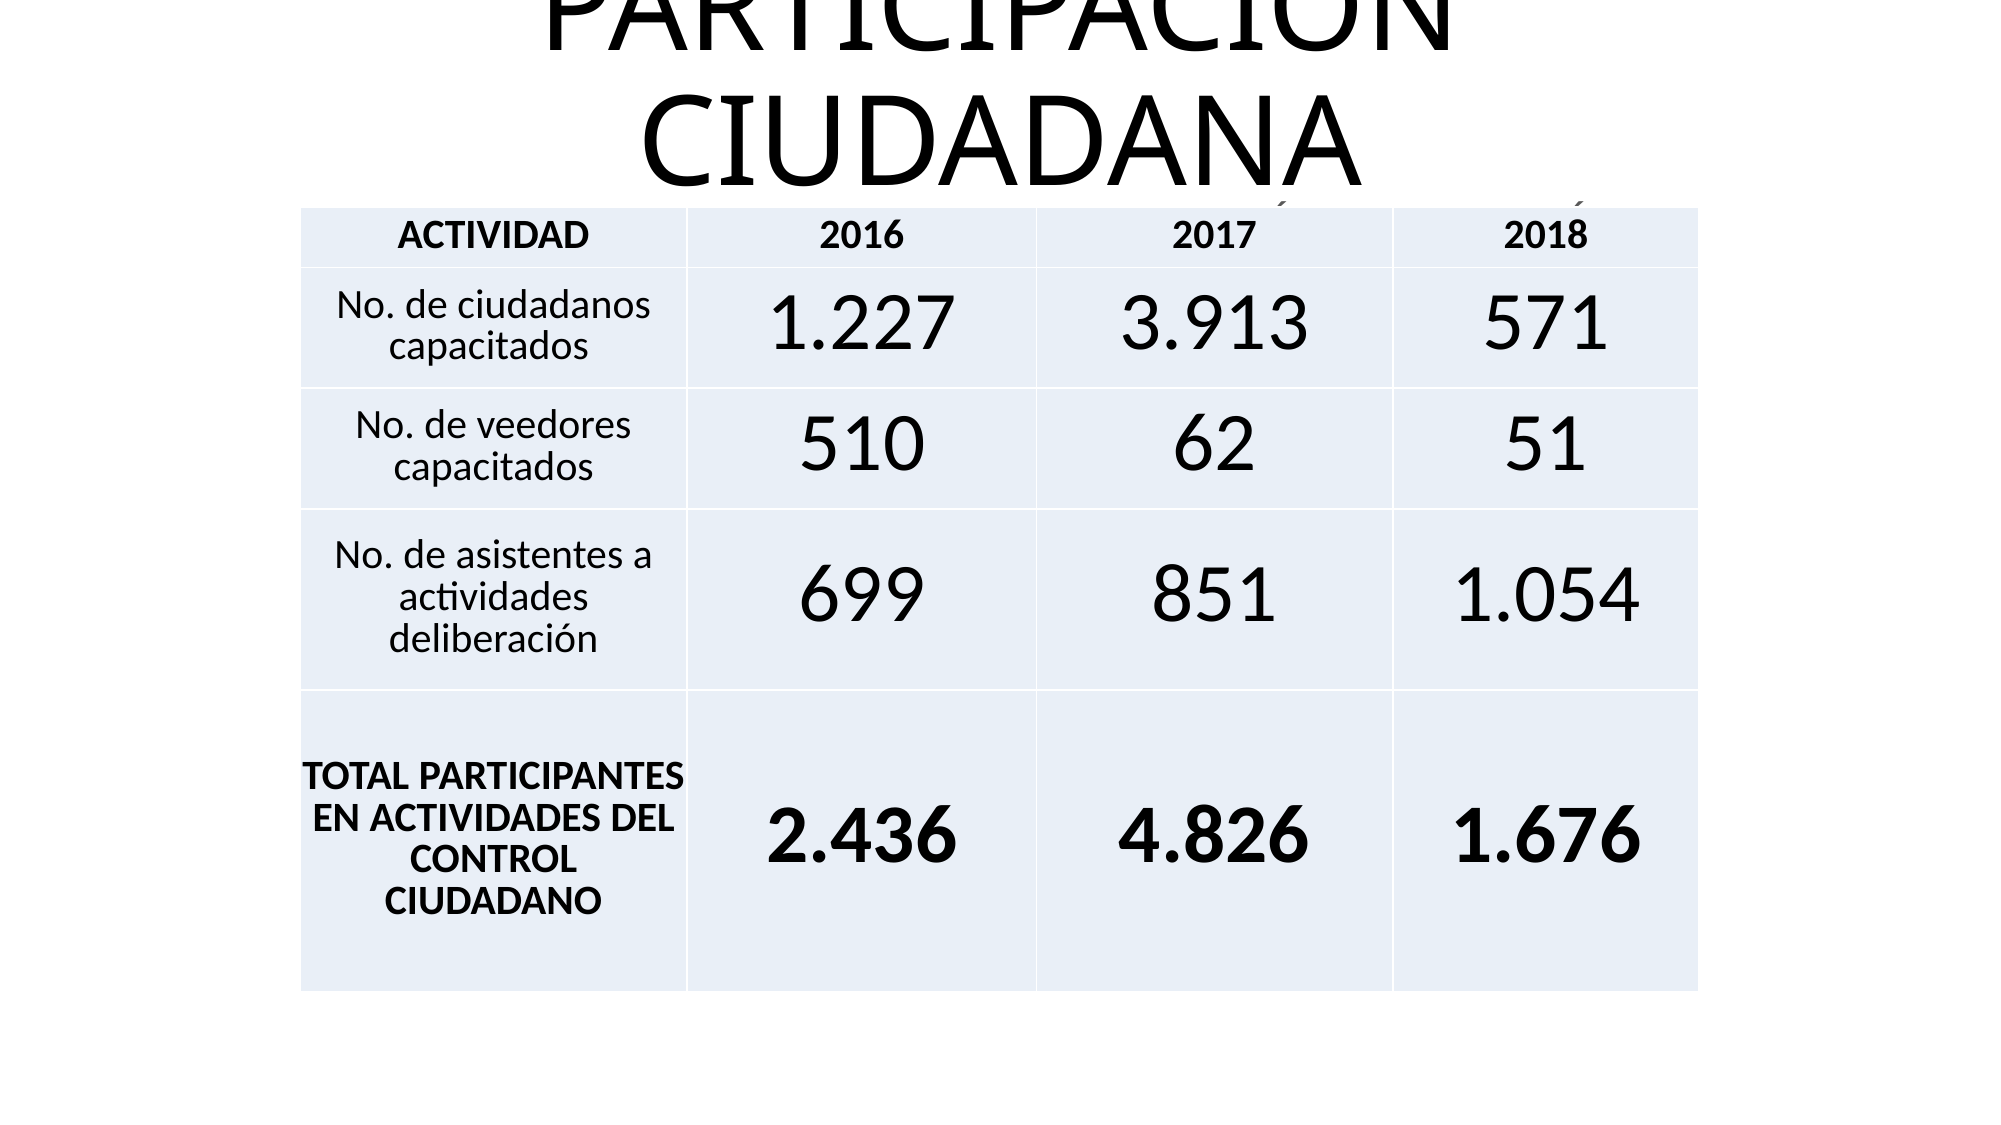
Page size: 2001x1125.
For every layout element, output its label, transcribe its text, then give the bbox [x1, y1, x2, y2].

table_header 2016 [688, 208, 1036, 267]
table_cell 571 [1394, 268, 1698, 387]
table_cell 1.054 [1394, 510, 1698, 689]
subtitle TOTAL DE PARTICIPANTES EN EVENTOS DE PROMOCIÓN Y PARTICIPACIÓN [249, 192, 1750, 993]
table_cell 699 [688, 510, 1036, 689]
table_header ACTIVIDAD [301, 208, 686, 267]
table_cell TOTAL PARTICIPANTES EN ACTIVIDADES DEL CONTROL CIUDADANO [301, 691, 686, 991]
table_cell No. de veedores capacitados [301, 389, 686, 508]
table_cell 851 [1037, 510, 1392, 689]
table_header 2018 [1394, 208, 1698, 267]
title PARTICIPACIÓN CIUDADANA [249, 46, 1750, 192]
table_cell 51 [1394, 389, 1698, 508]
table_cell 62 [1037, 389, 1392, 508]
table_cell 1.676 [1394, 691, 1698, 991]
table_cell No. de asistentes a actividades deliberación [301, 510, 686, 689]
table_cell 4.826 [1037, 691, 1392, 991]
table_cell No. de ciudadanos capacitados [301, 268, 686, 387]
table_cell 510 [688, 389, 1036, 508]
table_header 2017 [1037, 208, 1392, 267]
table_cell 1.227 [688, 268, 1036, 387]
table_cell 2.436 [688, 691, 1036, 991]
table_cell 3.913 [1037, 268, 1392, 387]
